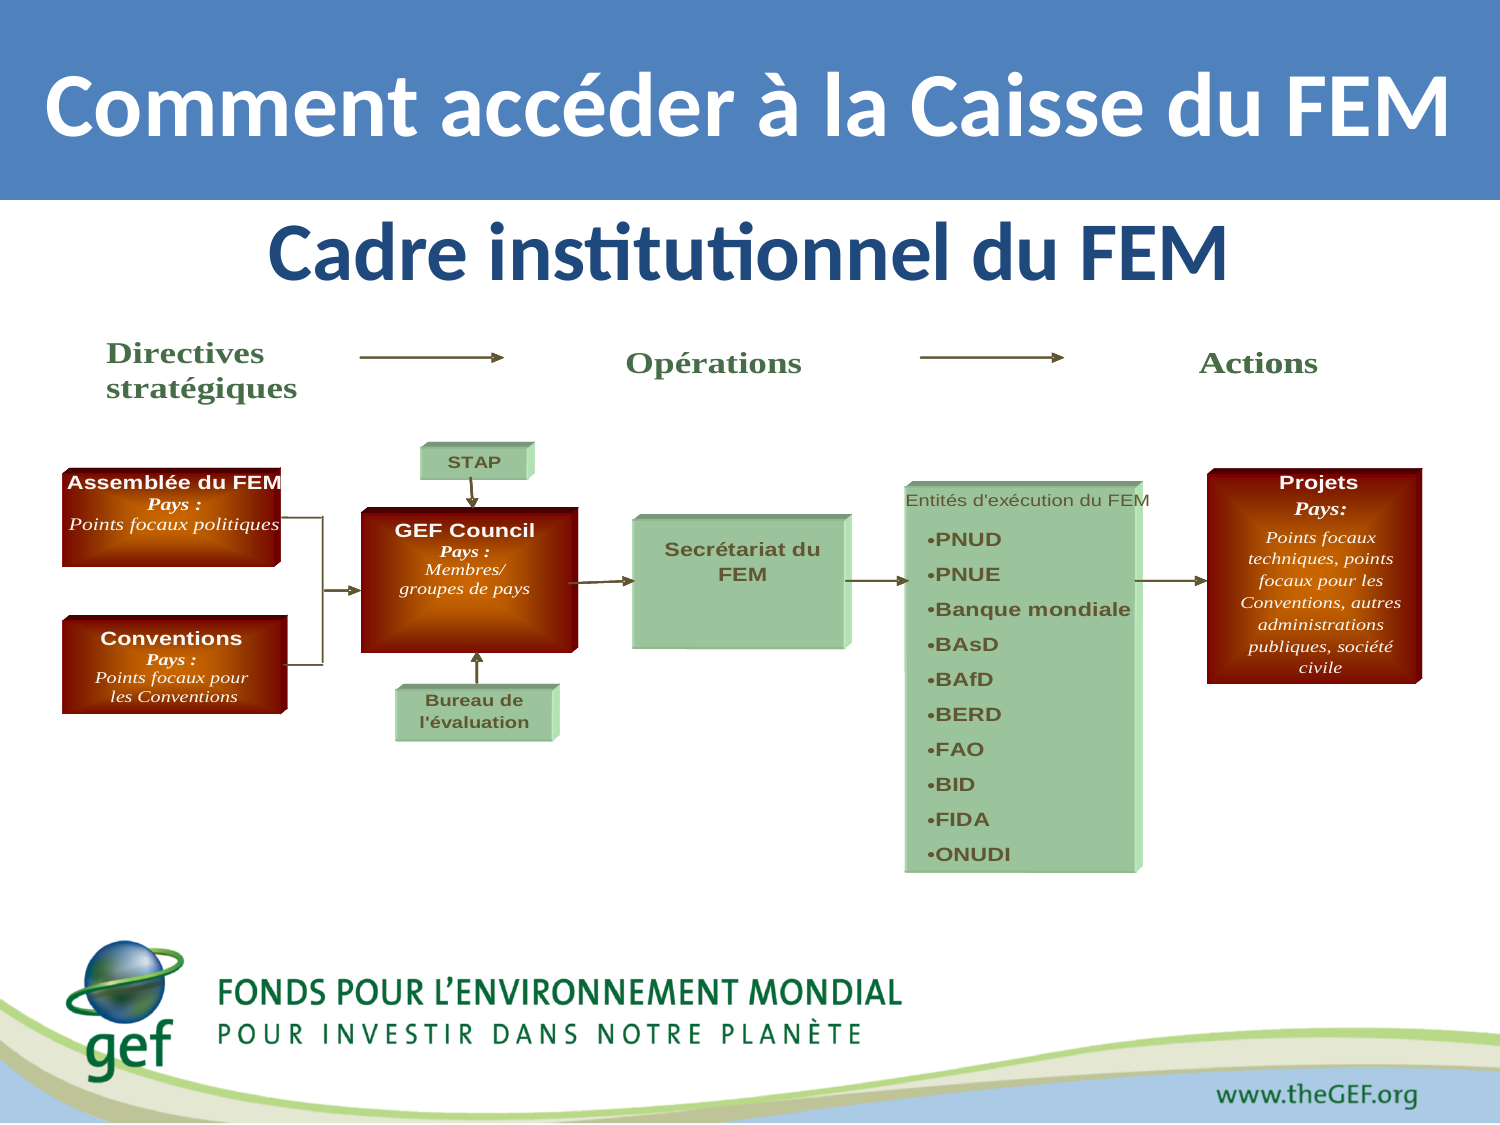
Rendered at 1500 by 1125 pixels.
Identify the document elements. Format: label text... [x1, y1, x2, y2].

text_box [62, 335, 1426, 932]
title Cadre institutionnel du FEM [74, 200, 1426, 308]
text_box Comment accéder à la Caisse du FEM [0, 1, 1500, 200]
picture [0, 912, 1500, 1125]
